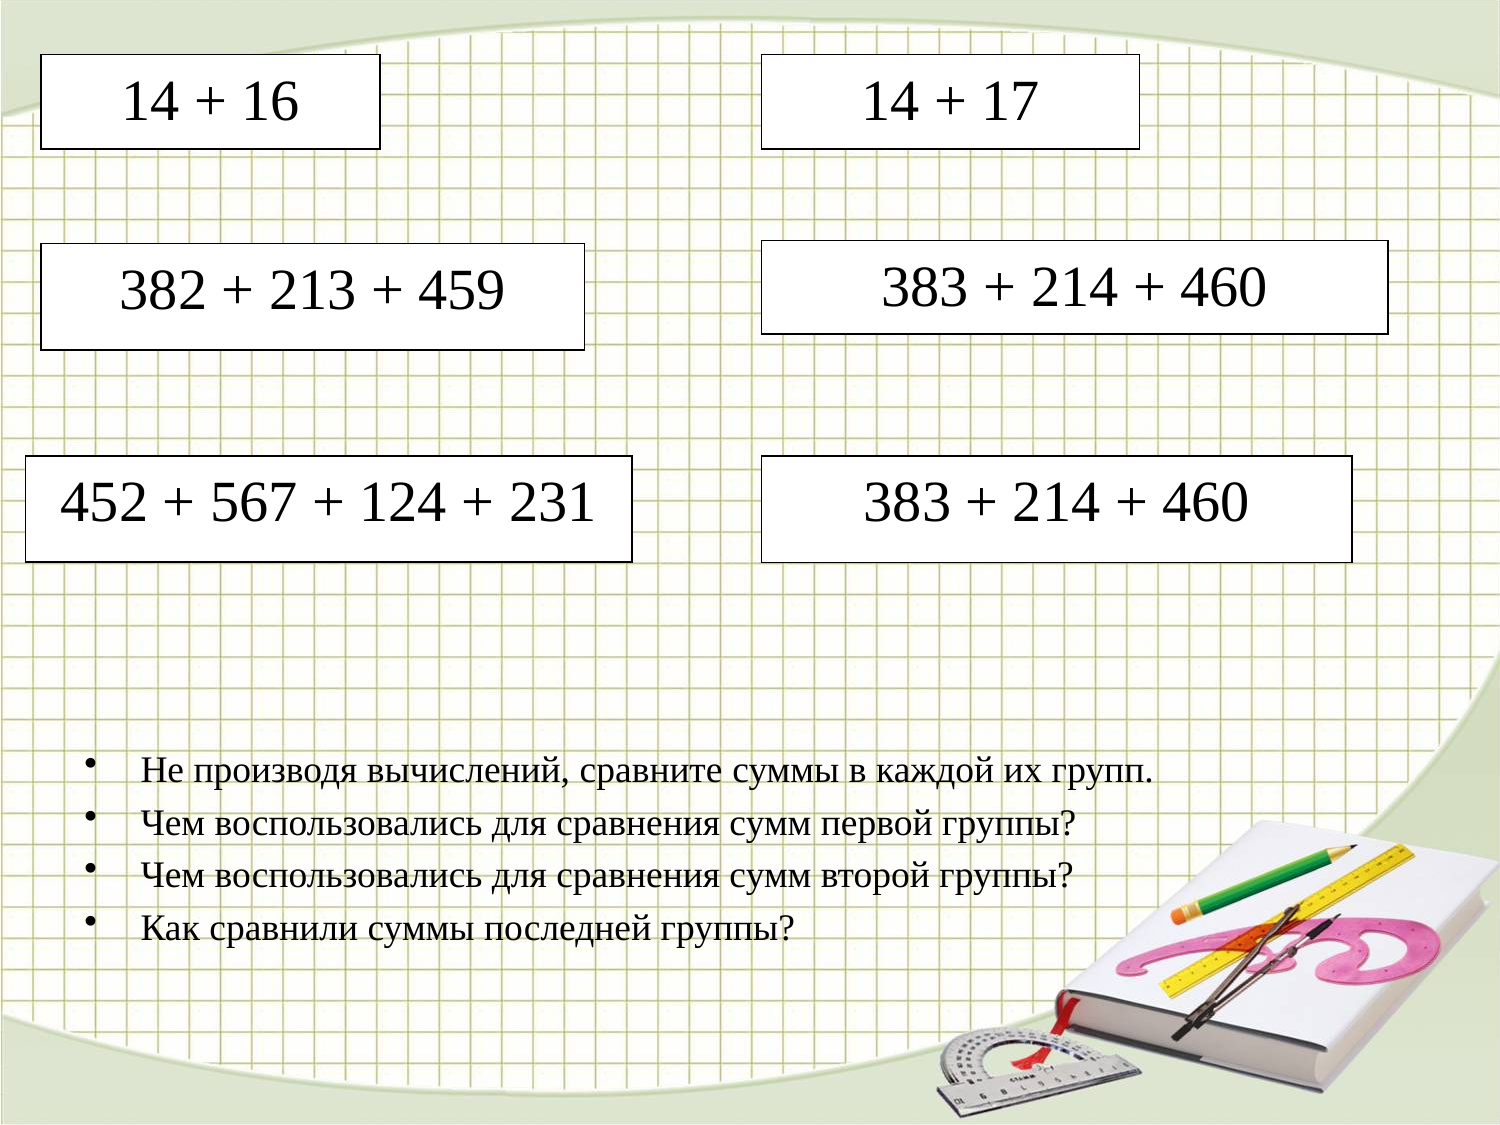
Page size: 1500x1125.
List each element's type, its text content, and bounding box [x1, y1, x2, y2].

text_box 382 + 213 + 459 [41, 243, 585, 350]
picture [0, 0, 1500, 1125]
text_box Не производя вычислений, сравните суммы в каждой их групп. Чем воспользовались для сравнения сумм первой группы? Чем воспользовались для сравнения сумм второй группы? Как сравнили суммы последней группы? [69, 737, 1420, 803]
text_box 383 + 214 + 460 [761, 240, 1388, 335]
text_box 14 + 17 [761, 54, 1140, 149]
text_box 452 + 567 + 124 + 231 [25, 456, 632, 563]
text_box 14 + 16 [41, 54, 380, 149]
text_box 383 + 214 + 460 [761, 456, 1353, 563]
